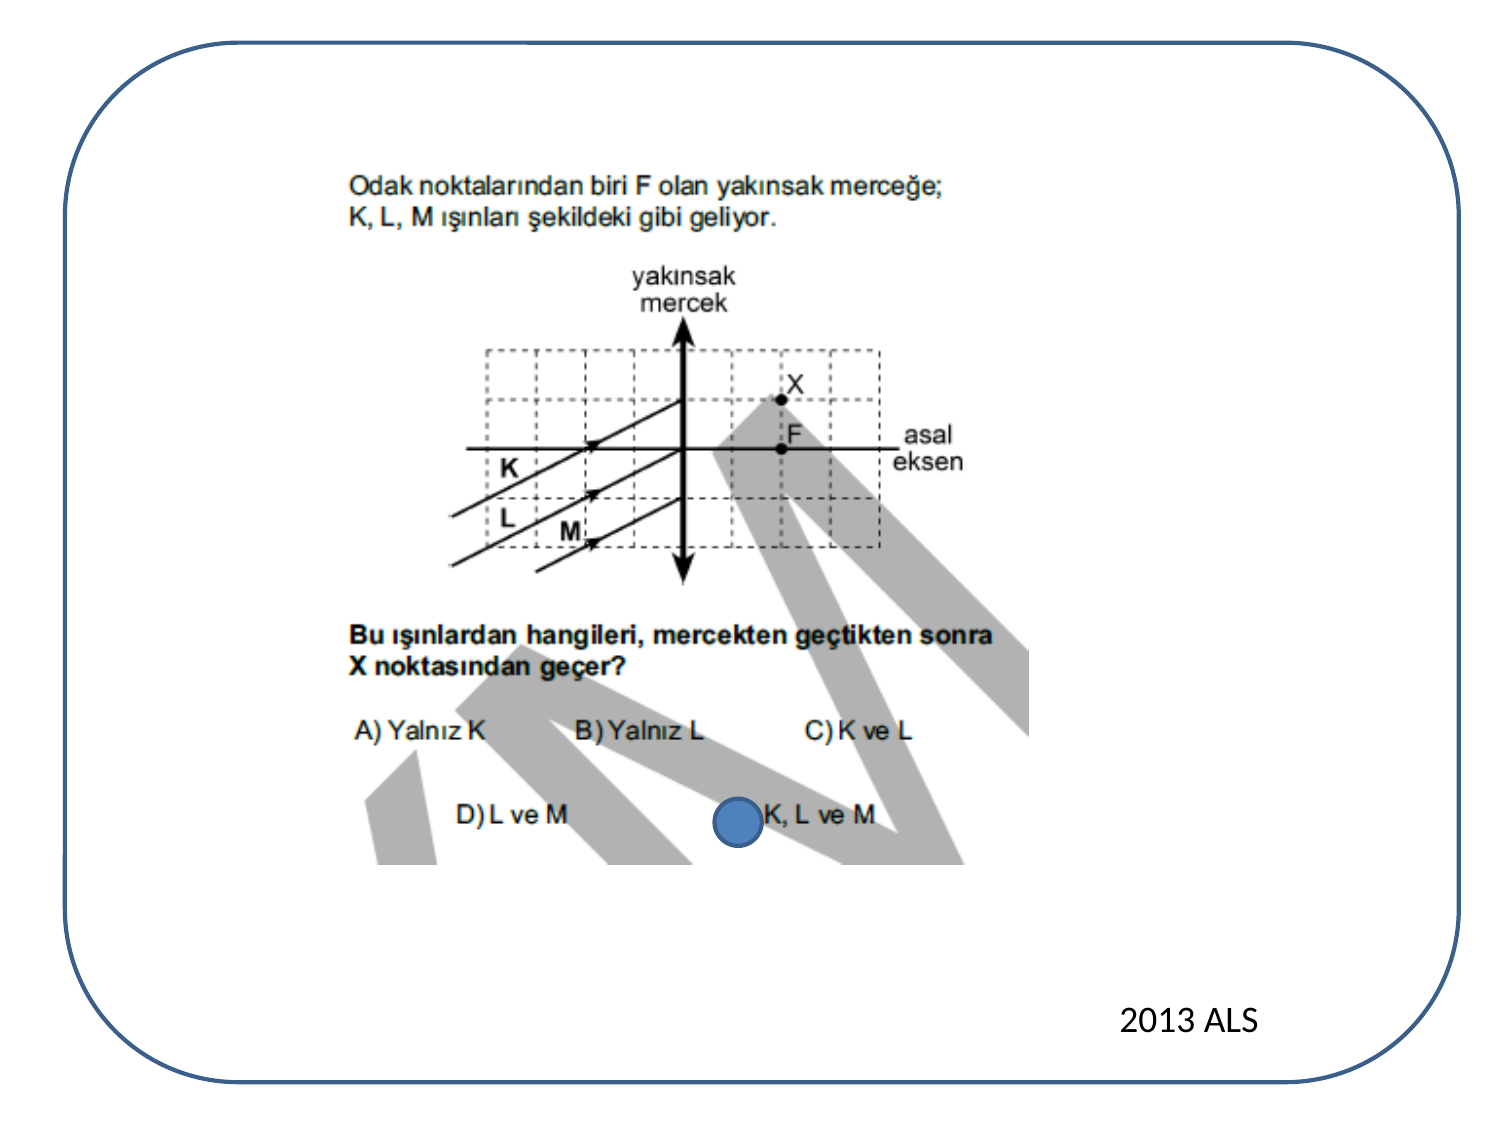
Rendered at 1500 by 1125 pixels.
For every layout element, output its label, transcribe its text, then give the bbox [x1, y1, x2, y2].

text_box [62, 40, 1461, 1085]
picture [324, 160, 1029, 865]
text_box 2013 ALS [1104, 987, 1332, 1048]
